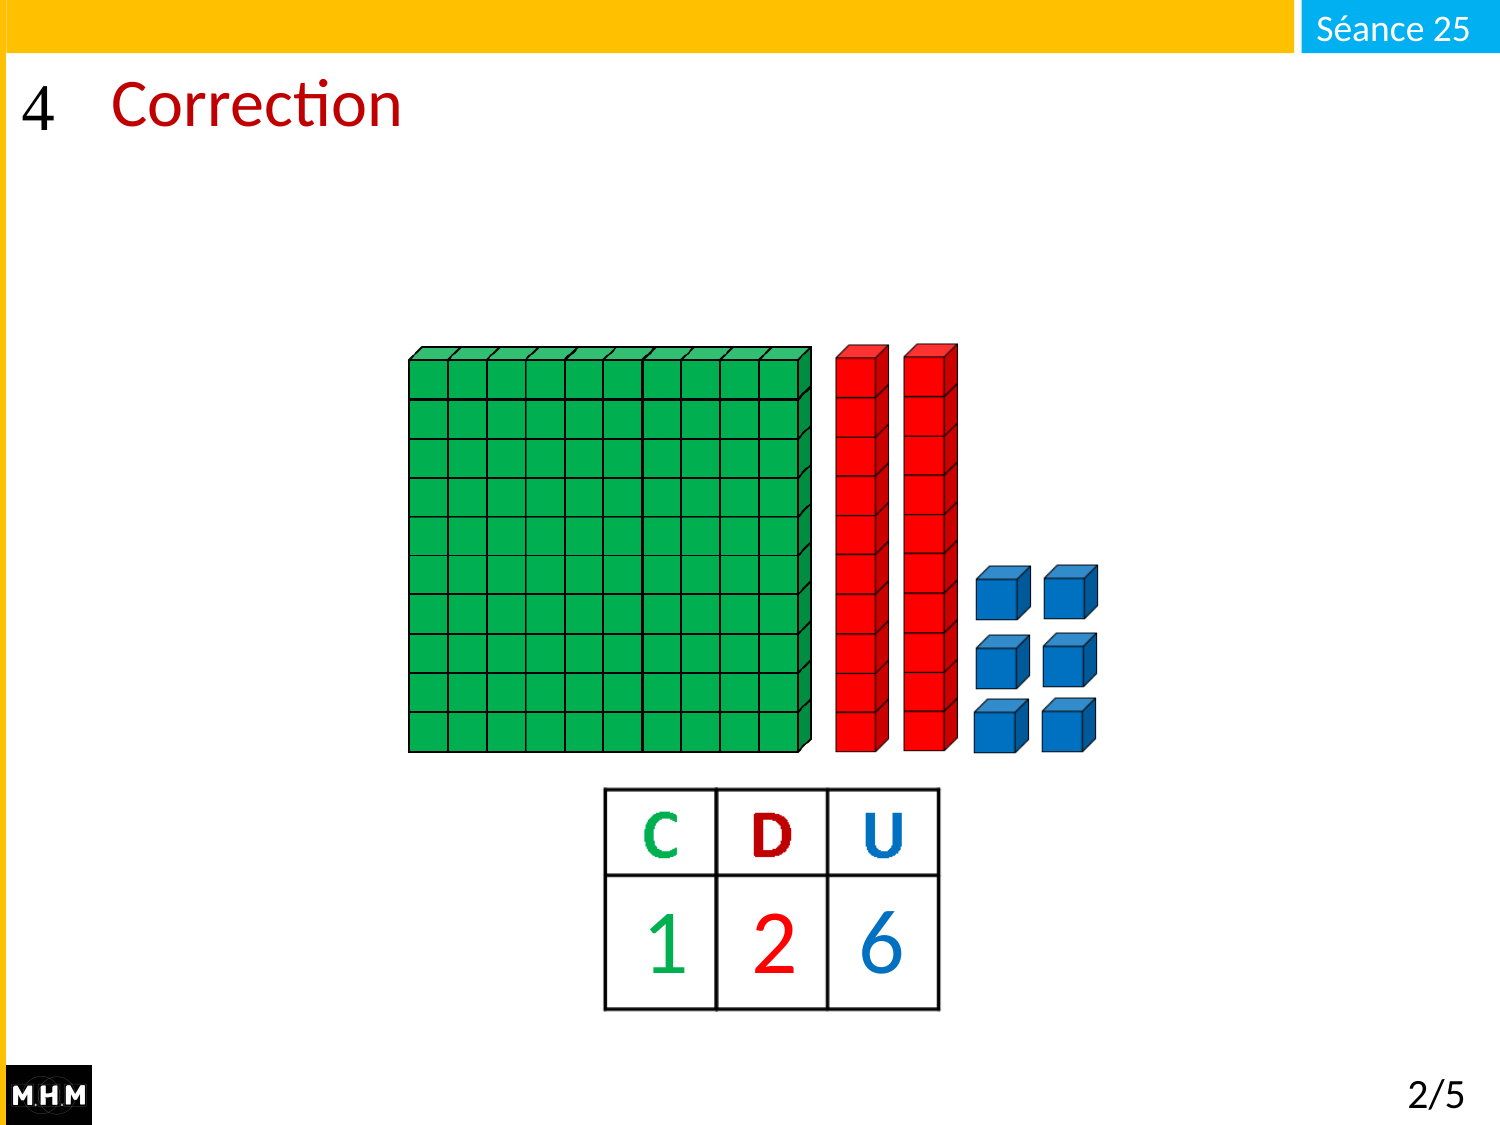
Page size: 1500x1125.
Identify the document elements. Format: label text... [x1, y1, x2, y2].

picture [971, 632, 1034, 692]
picture [901, 341, 963, 755]
list 2/5 [1373, 1064, 1500, 1125]
title Correction [96, 60, 1391, 150]
picture [972, 563, 1035, 624]
picture [832, 342, 894, 756]
picture [599, 778, 952, 1020]
picture [1040, 562, 1102, 622]
picture [970, 696, 1033, 756]
picture [1039, 630, 1101, 690]
picture [1038, 695, 1100, 755]
picture [402, 342, 814, 756]
picture [6, 1065, 92, 1125]
